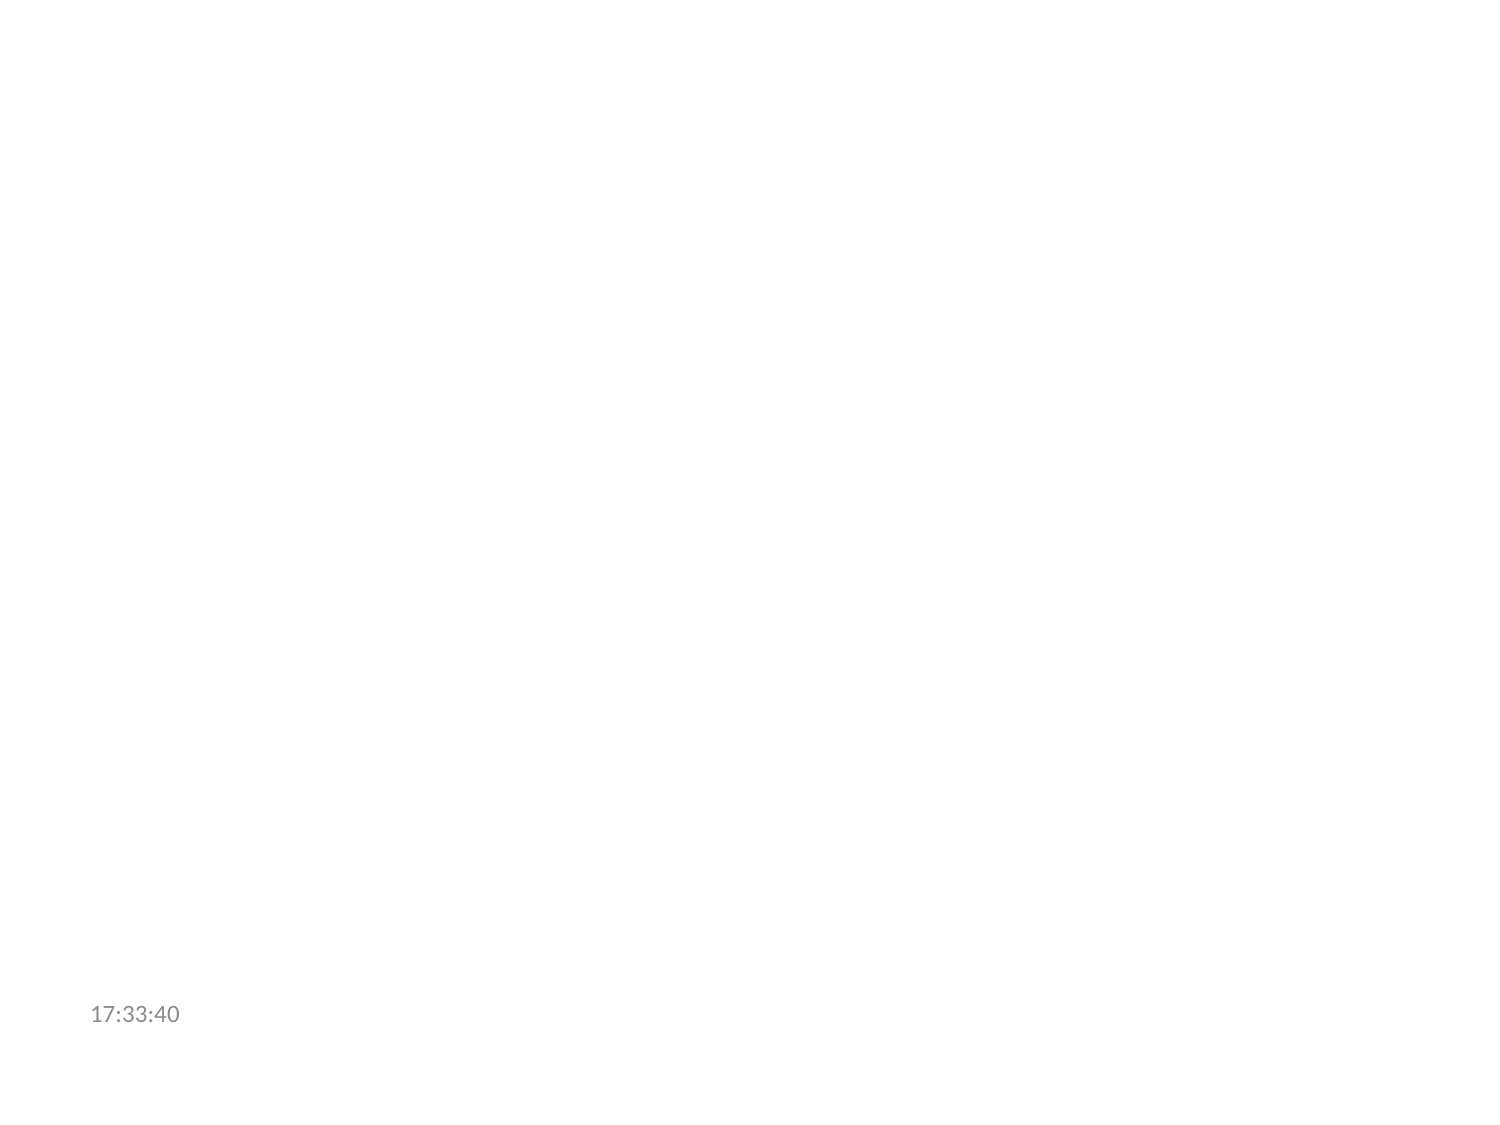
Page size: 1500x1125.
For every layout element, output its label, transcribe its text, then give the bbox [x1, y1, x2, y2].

text_box 15:35:09 [75, 982, 425, 1043]
